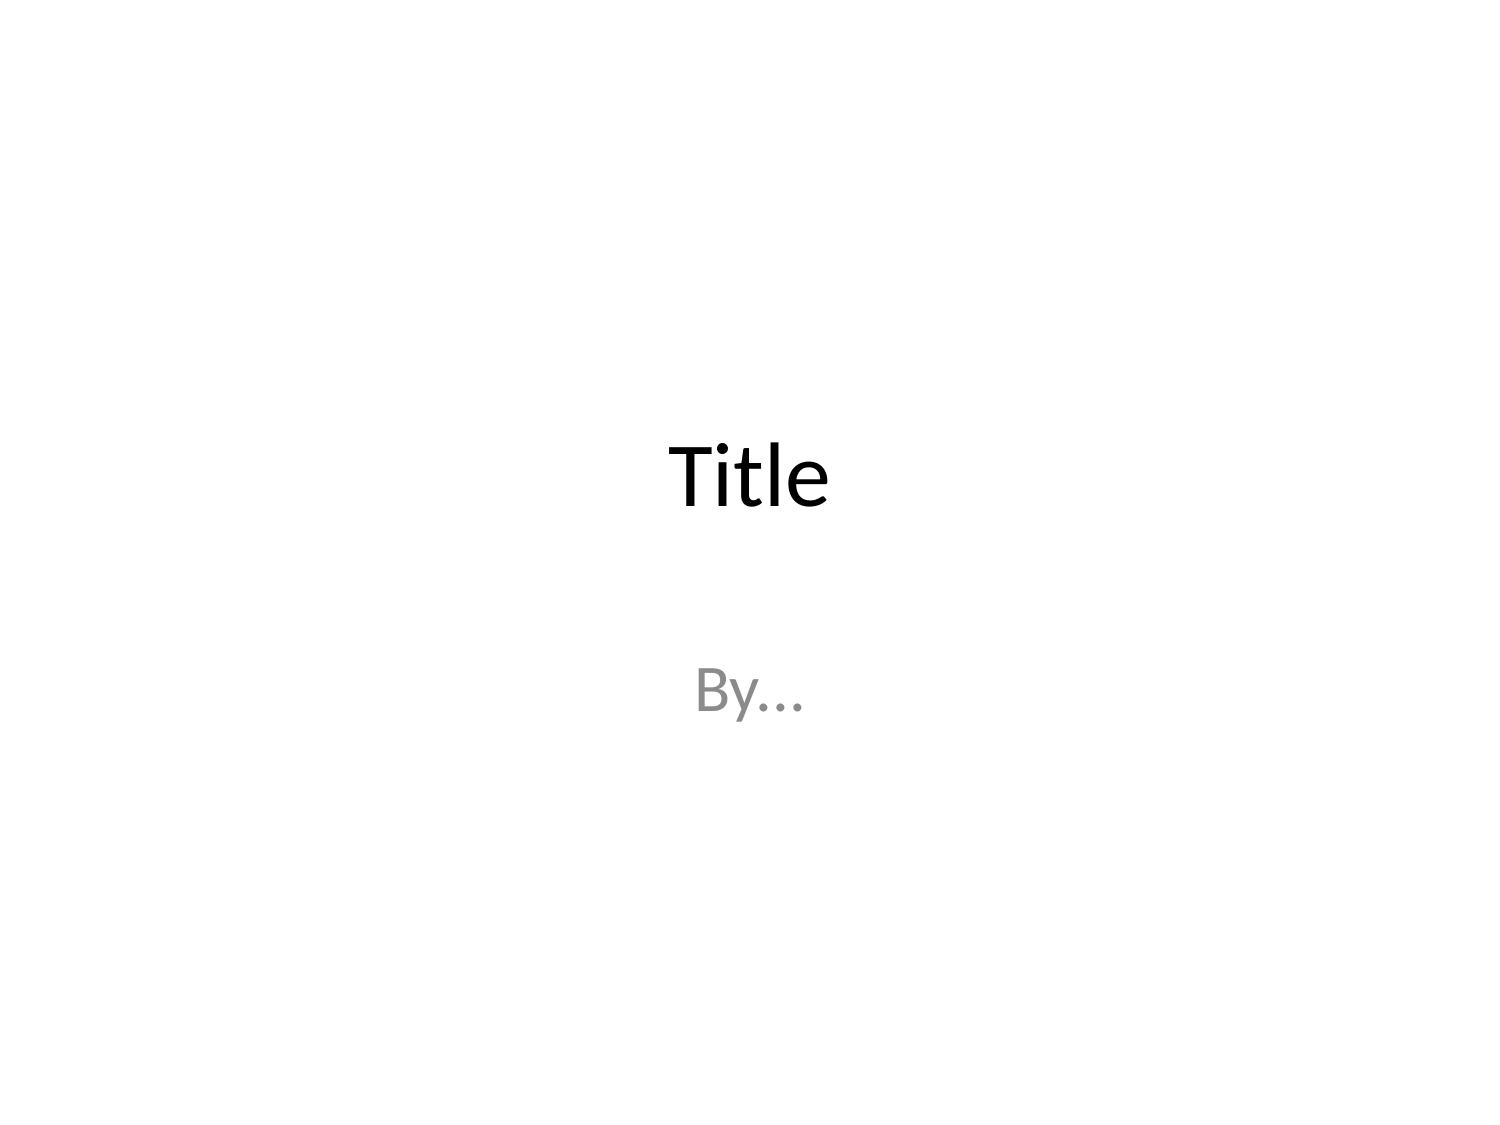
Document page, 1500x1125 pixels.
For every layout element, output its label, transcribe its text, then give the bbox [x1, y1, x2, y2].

title Title [112, 349, 1388, 591]
subtitle By... [225, 637, 1275, 925]
